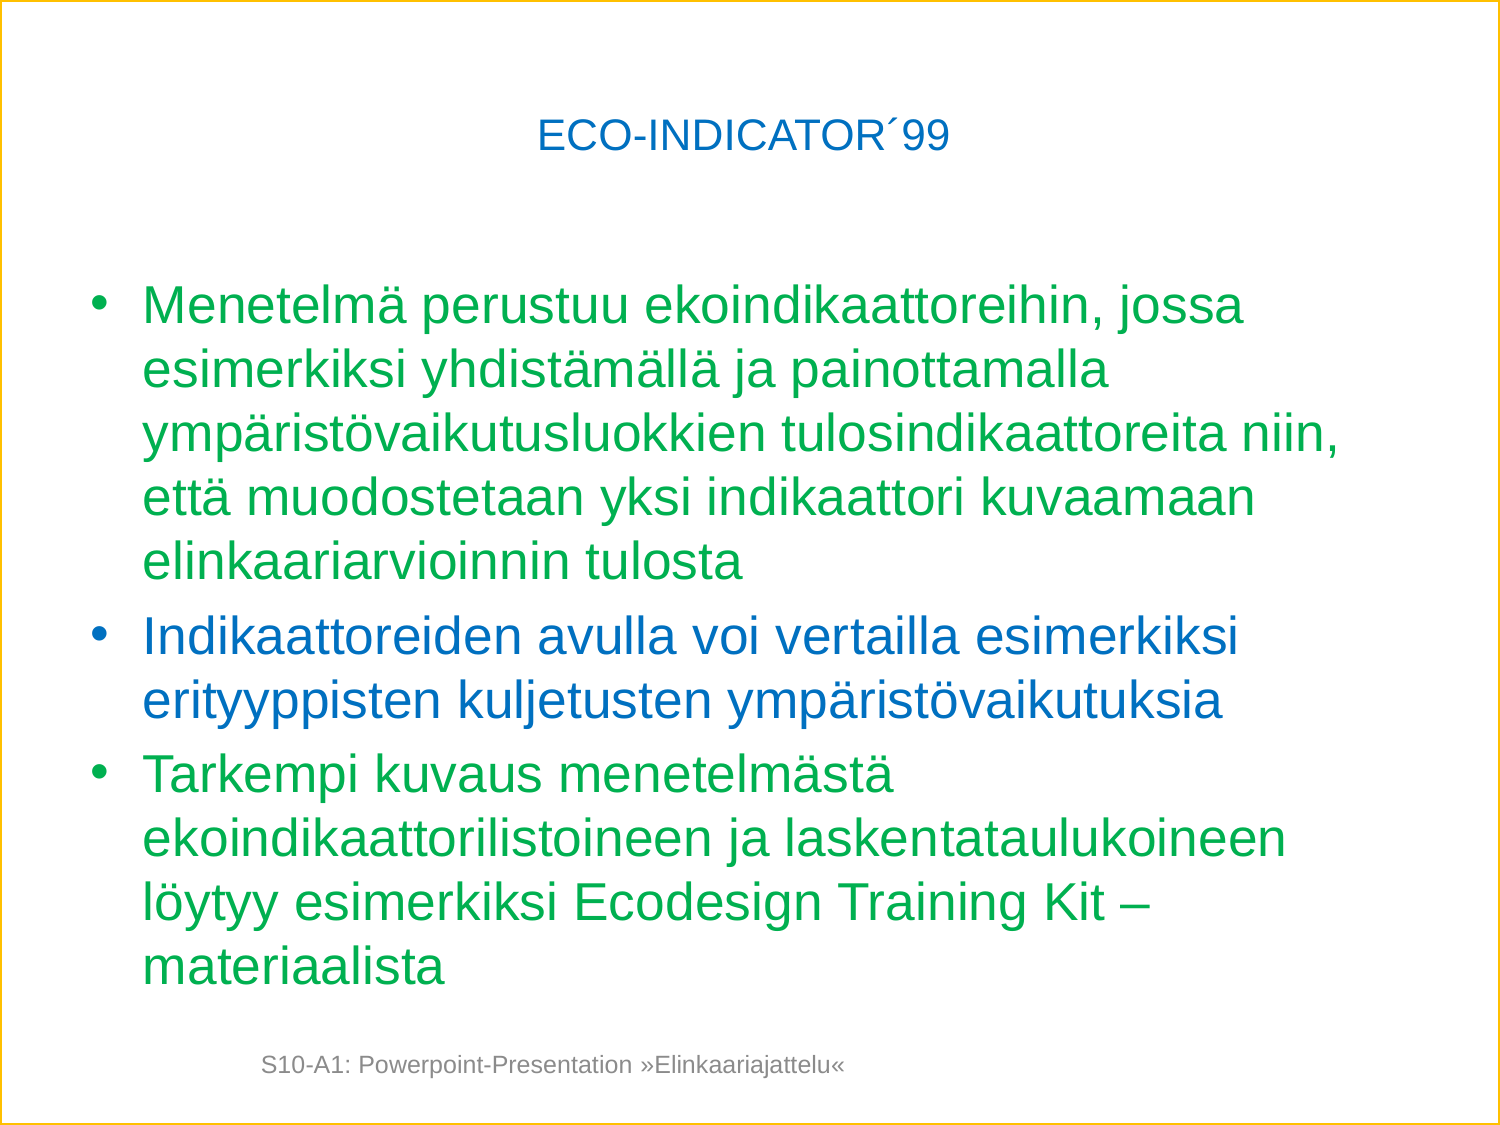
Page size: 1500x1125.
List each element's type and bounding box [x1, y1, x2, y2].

text_box [0, 0, 1500, 1125]
